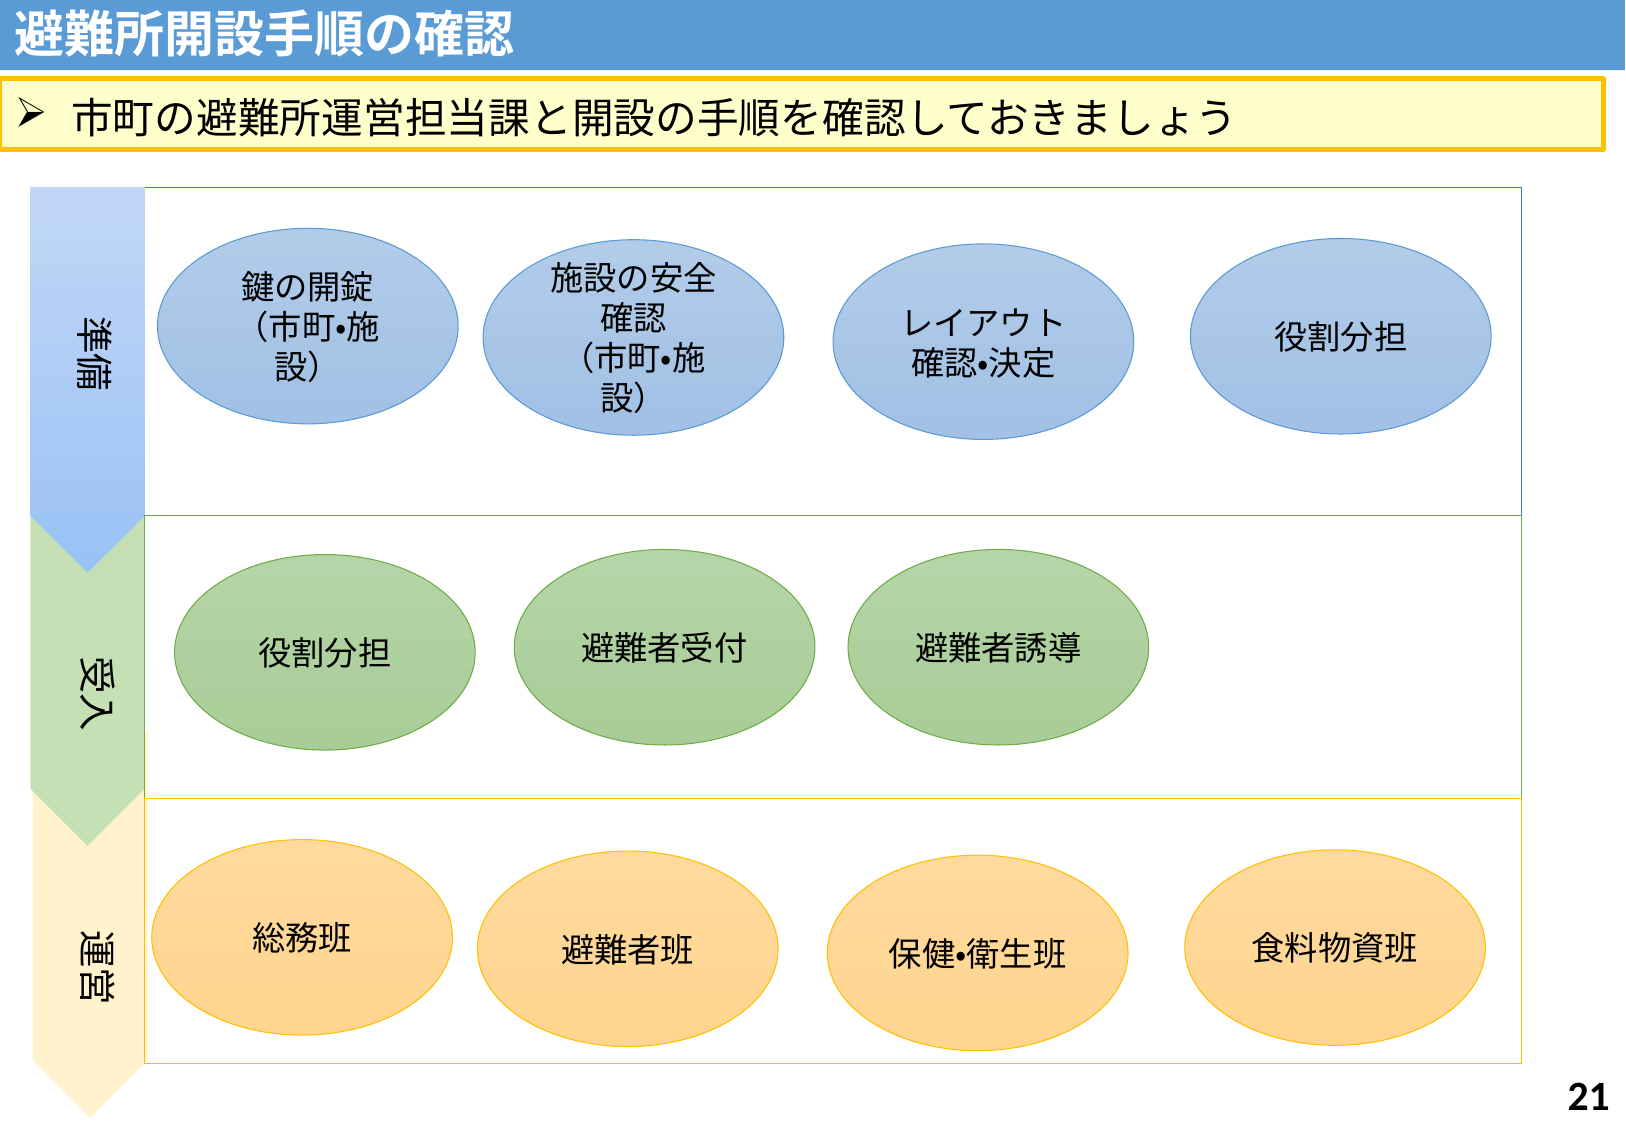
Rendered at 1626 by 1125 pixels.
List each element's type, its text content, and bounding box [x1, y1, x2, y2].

text_box 市町の避難所運営担当課と開設の手順を確認しておきましょう [0, 78, 1604, 150]
text_box [31, 792, 146, 1120]
text_box [144, 515, 1522, 798]
text_box 避難者誘導 [847, 548, 1150, 746]
text_box [0, 82, 31, 143]
text_box [29, 186, 146, 575]
text_box [29, 517, 144, 848]
text_box 準備 [49, 257, 126, 450]
text_box 役割分担 [174, 553, 476, 751]
slide_number 20 [1259, 1064, 1625, 1125]
text_box 運営 [52, 871, 128, 1064]
text_box 避難者受付 [513, 548, 816, 746]
text_box 総務班 [151, 839, 453, 1036]
text_box 避難者班 [476, 850, 779, 1048]
text_box レイアウト 確認・決定 [832, 243, 1135, 440]
text_box 受入 [52, 597, 128, 790]
text_box 役割分担 [1189, 237, 1492, 435]
text_box 鍵の開錠 （市町・施設） [156, 227, 459, 425]
text_box [0, 0, 1625, 75]
text_box 保健・衛生班 [826, 854, 1129, 1052]
text_box 食料物資班 [1184, 849, 1486, 1046]
text_box 施設の安全 確認 （市町・施設） [482, 239, 785, 436]
text_box [146, 187, 1522, 515]
text_box [144, 798, 1522, 1064]
